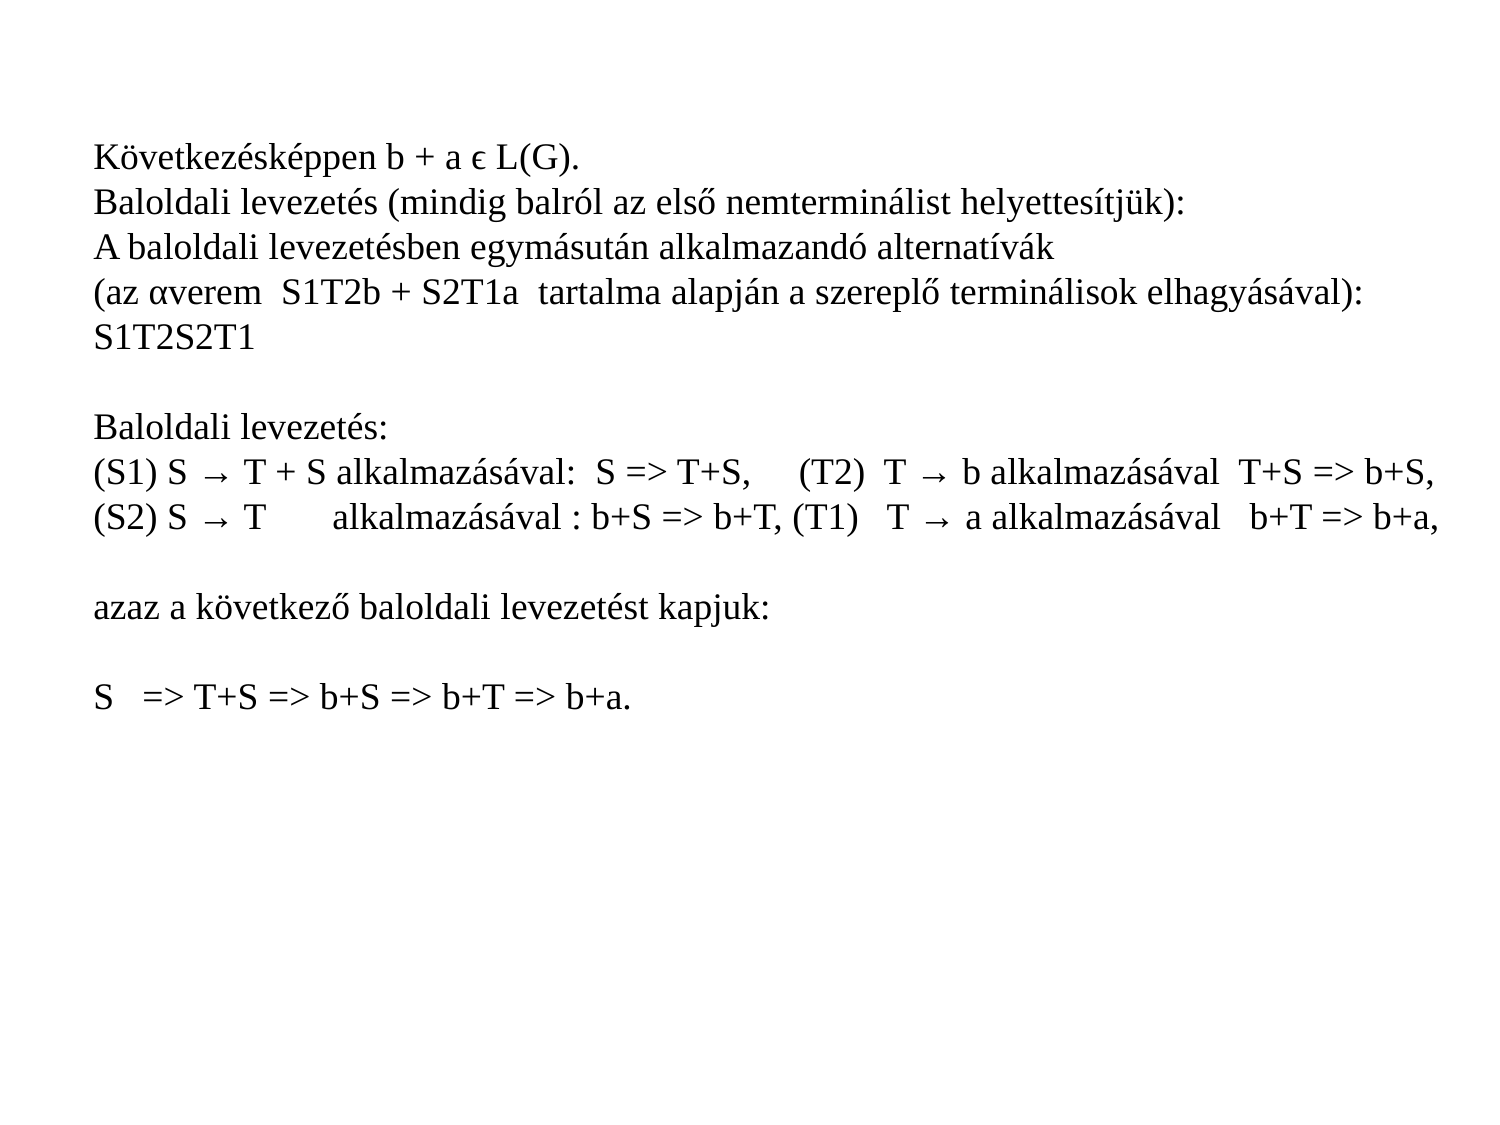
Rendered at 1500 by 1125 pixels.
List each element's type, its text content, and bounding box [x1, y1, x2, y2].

text_box Következésképpen b + a ϵ L(G). Baloldali levezetés (mindig balról az első nemterminálist helyettesítjük): A baloldali levezetésben egymásután alkalmazandó alternatívák (az αverem S1T2b + S2T1a tartalma alapján a szereplő terminálisok elhagyásával): S1T2S2T1 Baloldali levezetés: (S1) S → T + S alkalmazásával: S => T+S, (T2) T → b alkalmazásával T+S => b+S, (S2) S → T alkalmazásával : b+S => b+T, (T1) T → a alkalmazásával b+T => b+a, azaz a következő baloldali levezetést kapjuk: S => T+S => b+S => b+T => b+a. [78, 124, 1466, 830]
